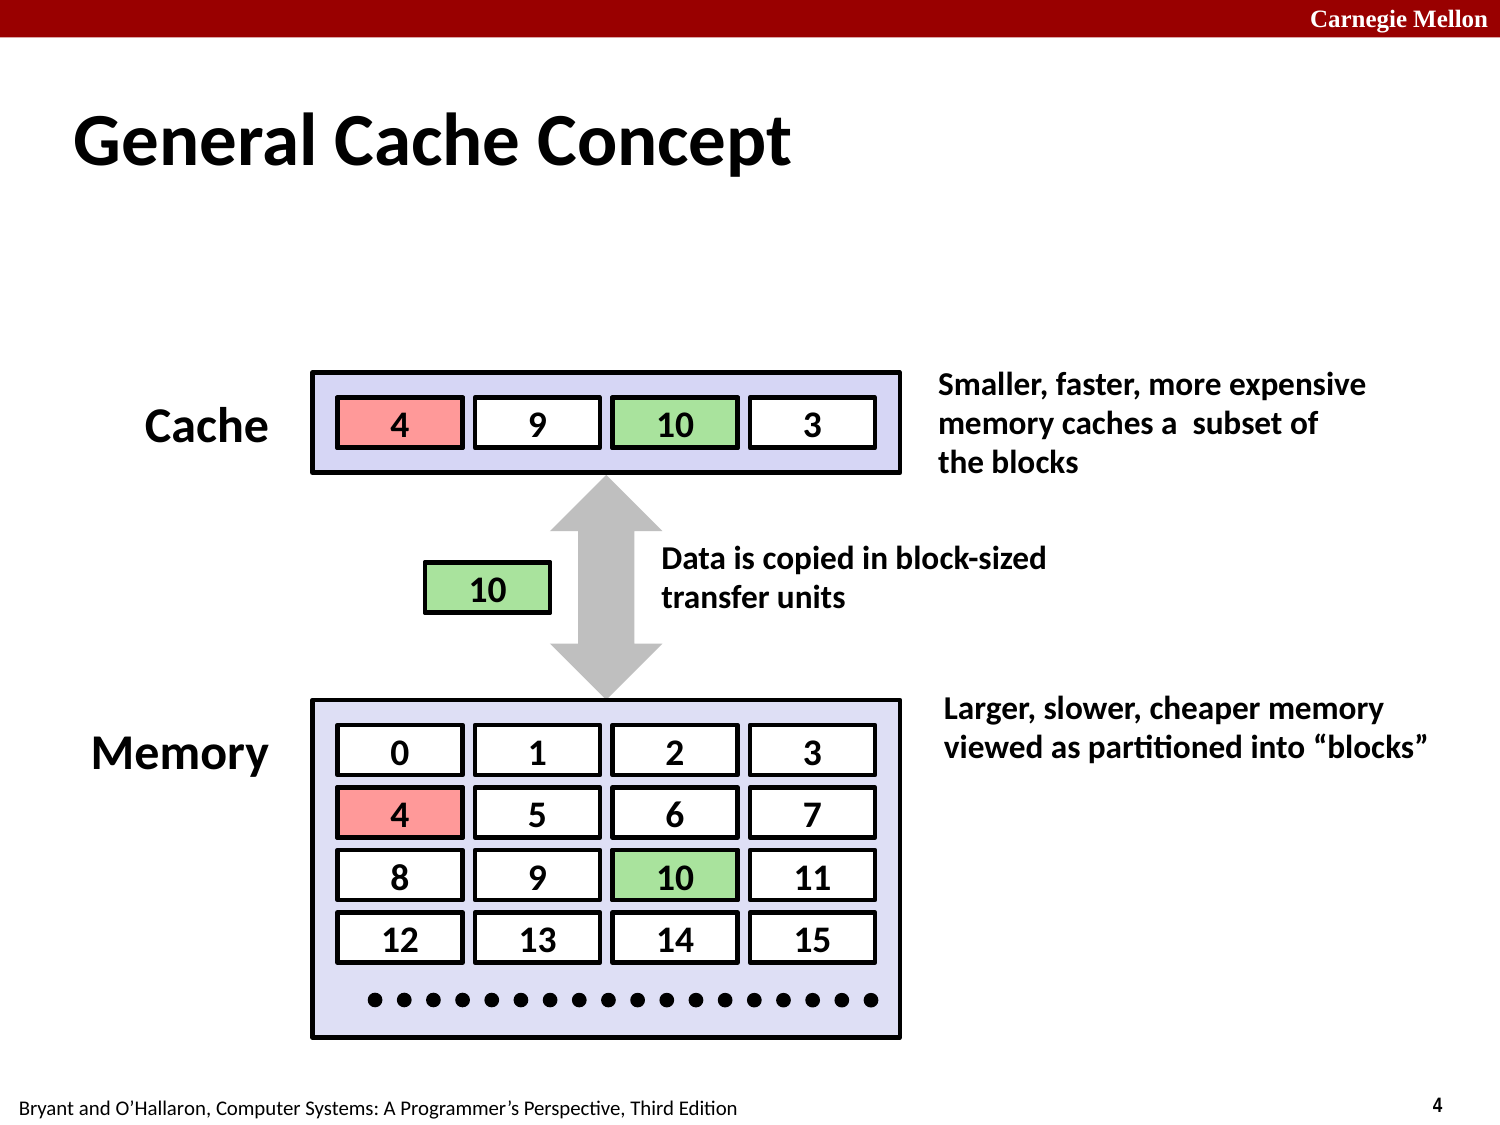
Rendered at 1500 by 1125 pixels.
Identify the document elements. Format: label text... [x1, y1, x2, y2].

text_box 10 [612, 397, 738, 448]
text_box 11 [750, 849, 875, 900]
text_box [848, 1002, 865, 1006]
text_box Data is copied in block-sized transfer units [646, 530, 1113, 625]
title General Cache Concept [58, 72, 1305, 199]
text_box 1 [474, 725, 600, 775]
text_box Larger, slower, cheaper memory viewed as partitioned into “blocks” [929, 680, 1445, 775]
text_box [644, 1002, 661, 1006]
text_box 10 [612, 849, 738, 900]
text_box [527, 1002, 544, 1006]
text_box 12 [337, 912, 463, 963]
text_box 15 [750, 912, 875, 963]
text_box [760, 1002, 778, 1006]
text_box 13 [474, 912, 600, 963]
text_box Memory [75, 712, 285, 788]
text_box 3 [750, 397, 875, 448]
text_box 9 [474, 849, 600, 900]
text_box [731, 1002, 748, 1006]
text_box 10 [425, 562, 550, 613]
text_box 8 [337, 849, 463, 900]
text_box [410, 1002, 428, 1006]
text_box 5 [474, 787, 600, 838]
text_box Smaller, faster, more expensive memory caches a subset of the blocks [923, 356, 1383, 489]
text_box [819, 1002, 836, 1006]
text_box [549, 474, 663, 699]
text_box 4 [337, 397, 463, 448]
text_box 14 [612, 912, 738, 963]
text_box 7 [750, 787, 875, 838]
text_box 4 [337, 787, 463, 838]
text_box 3 [750, 725, 875, 775]
text_box [312, 699, 900, 1038]
text_box [585, 1002, 603, 1006]
text_box Cache [130, 385, 285, 460]
text_box 6 [612, 787, 738, 838]
text_box [673, 1002, 690, 1006]
text_box [468, 1002, 486, 1006]
text_box [614, 1002, 632, 1006]
text_box [439, 1002, 457, 1006]
text_box 2 [612, 725, 738, 775]
text_box 9 [474, 397, 600, 448]
text_box [702, 1002, 719, 1006]
text_box 0 [337, 725, 463, 775]
text_box [381, 1002, 398, 1006]
text_box [556, 1002, 573, 1006]
text_box [498, 1002, 515, 1006]
text_box [312, 372, 900, 473]
text_box [789, 1002, 807, 1006]
